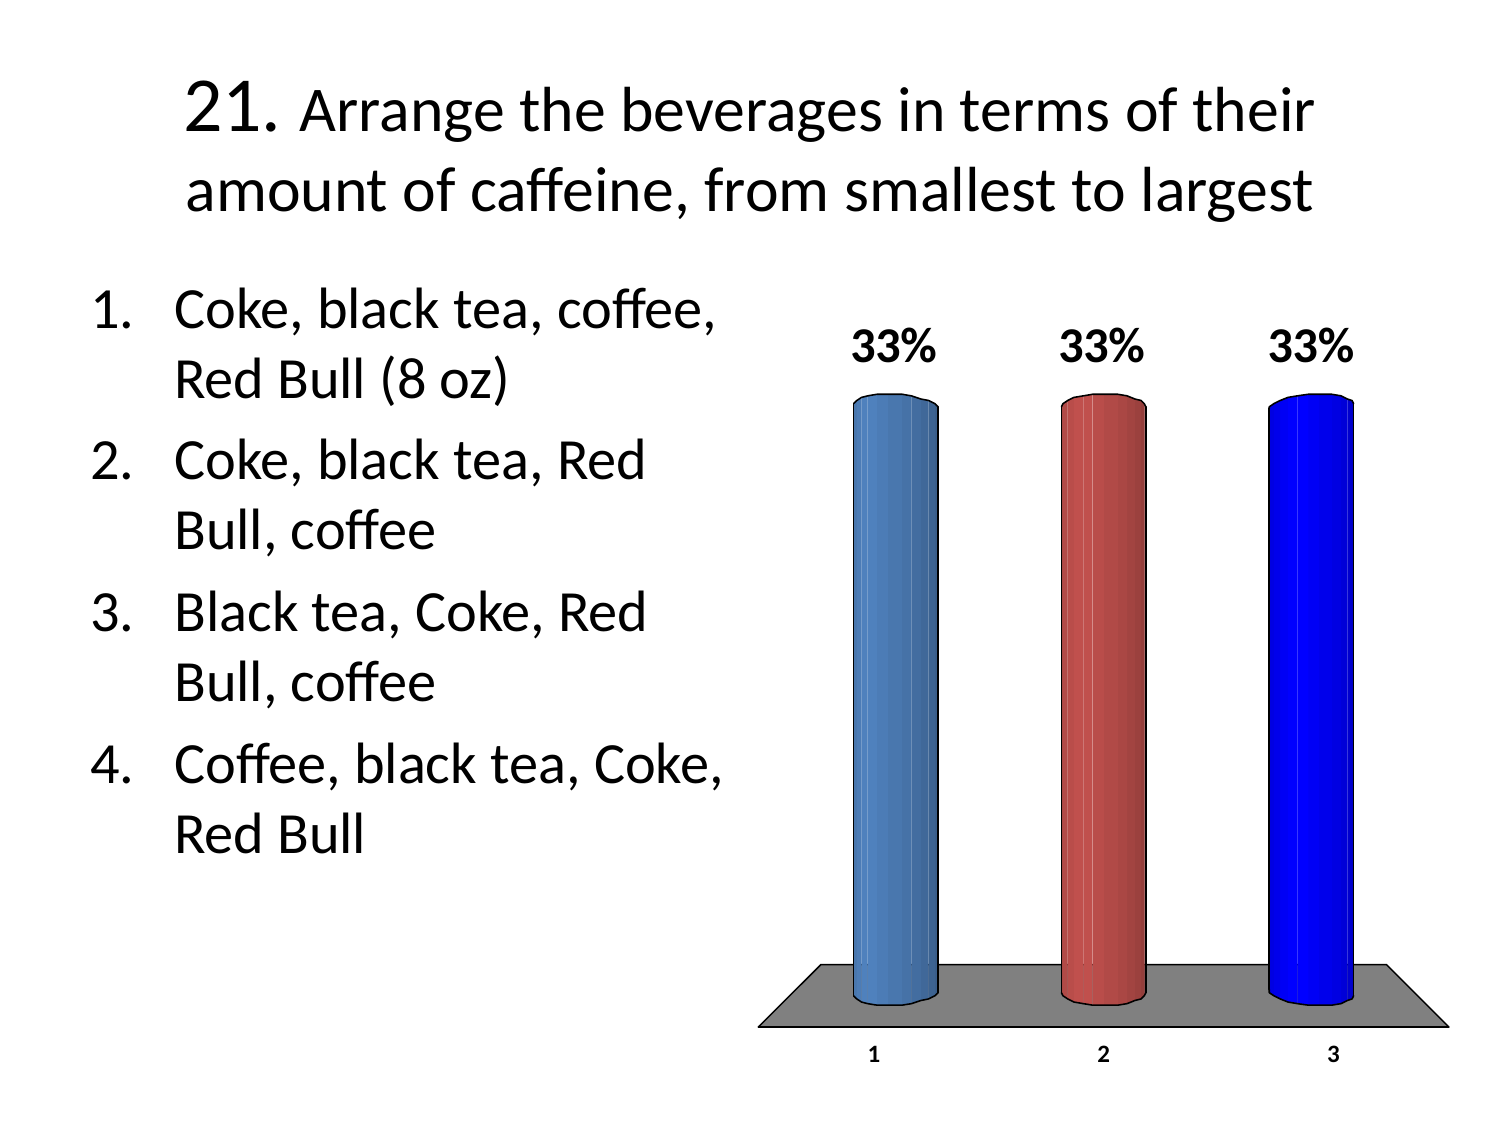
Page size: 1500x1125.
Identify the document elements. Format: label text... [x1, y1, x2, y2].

list Coke, black tea, coffee, Red Bull (8 oz) Coke, black tea, Red Bull, coffee Black tea, Coke, Red Bull, coffee Coffee, black tea, Coke, Red Bull [75, 262, 750, 1005]
title 21. Arrange the beverages in terms of their amount of caffeine, from smallest to largest [75, 45, 1425, 233]
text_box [739, 270, 1490, 1115]
